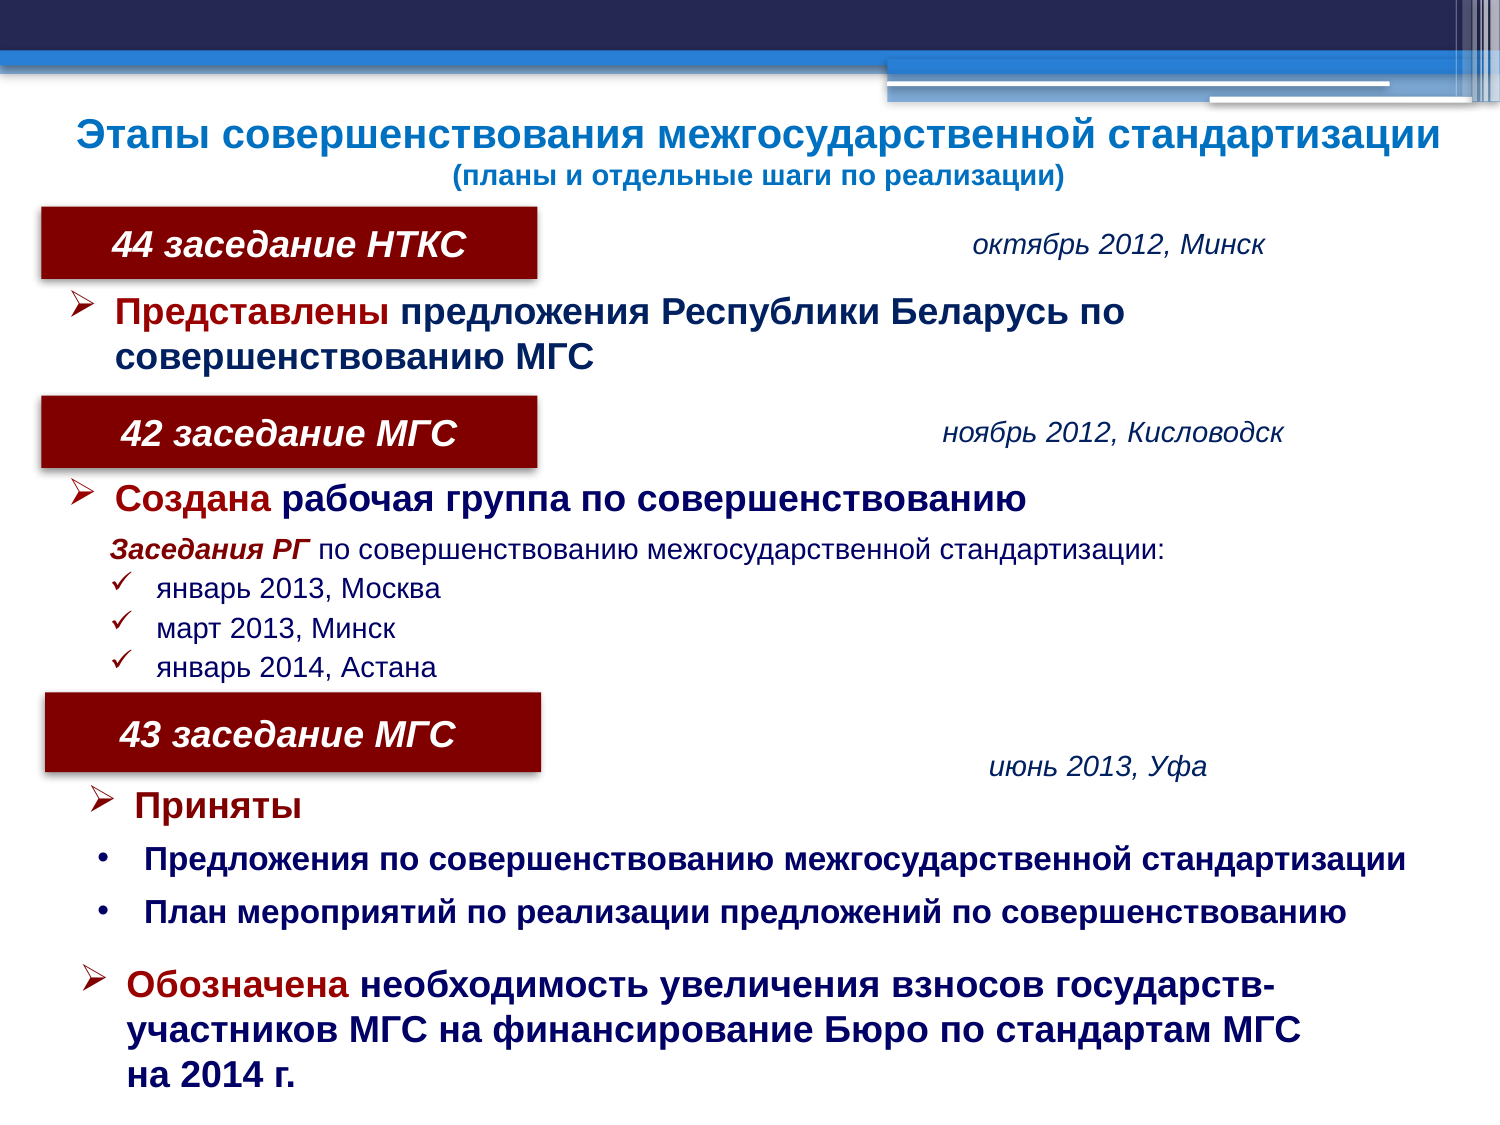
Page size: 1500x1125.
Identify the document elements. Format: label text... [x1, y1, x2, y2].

text_box Предложения по совершенствованию межгосударственной стандартизации План мероприятий по реализации предложений по совершенствованию [82, 830, 1465, 938]
text_box 42 заседание МГС [41, 395, 538, 468]
text_box июнь 2013, Уфа [915, 739, 1282, 790]
text_box Этапы совершенствования межгосударственной стандартизации (планы и отдельные шаги по реализации) [40, 100, 1478, 198]
text_box Обозначена необходимость увеличения взносов государств-участников МГС на финансирование Бюро по стандартам МГС на 2014 г. [64, 952, 1465, 1102]
text_box 44 заседание НТКС [41, 206, 538, 279]
text_box Создана рабочая группа по совершенствованию [53, 466, 1426, 527]
text_box 3 [1332, 0, 1500, 61]
text_box Представлены предложения Республики Беларусь по совершенствованию МГС [53, 279, 1415, 384]
text_box 43 заседание МГС [45, 692, 542, 773]
text_box Заседания РГ по совершенствованию межгосударственной стандартизации: январь 2013, Москва март 2013, Минск январь 2014, Астана [94, 523, 1367, 691]
text_box Приняты [72, 774, 328, 834]
text_box ноябрь 2012, Кисловодск [817, 405, 1409, 456]
text_box октябрь 2012, Минск [823, 218, 1415, 268]
